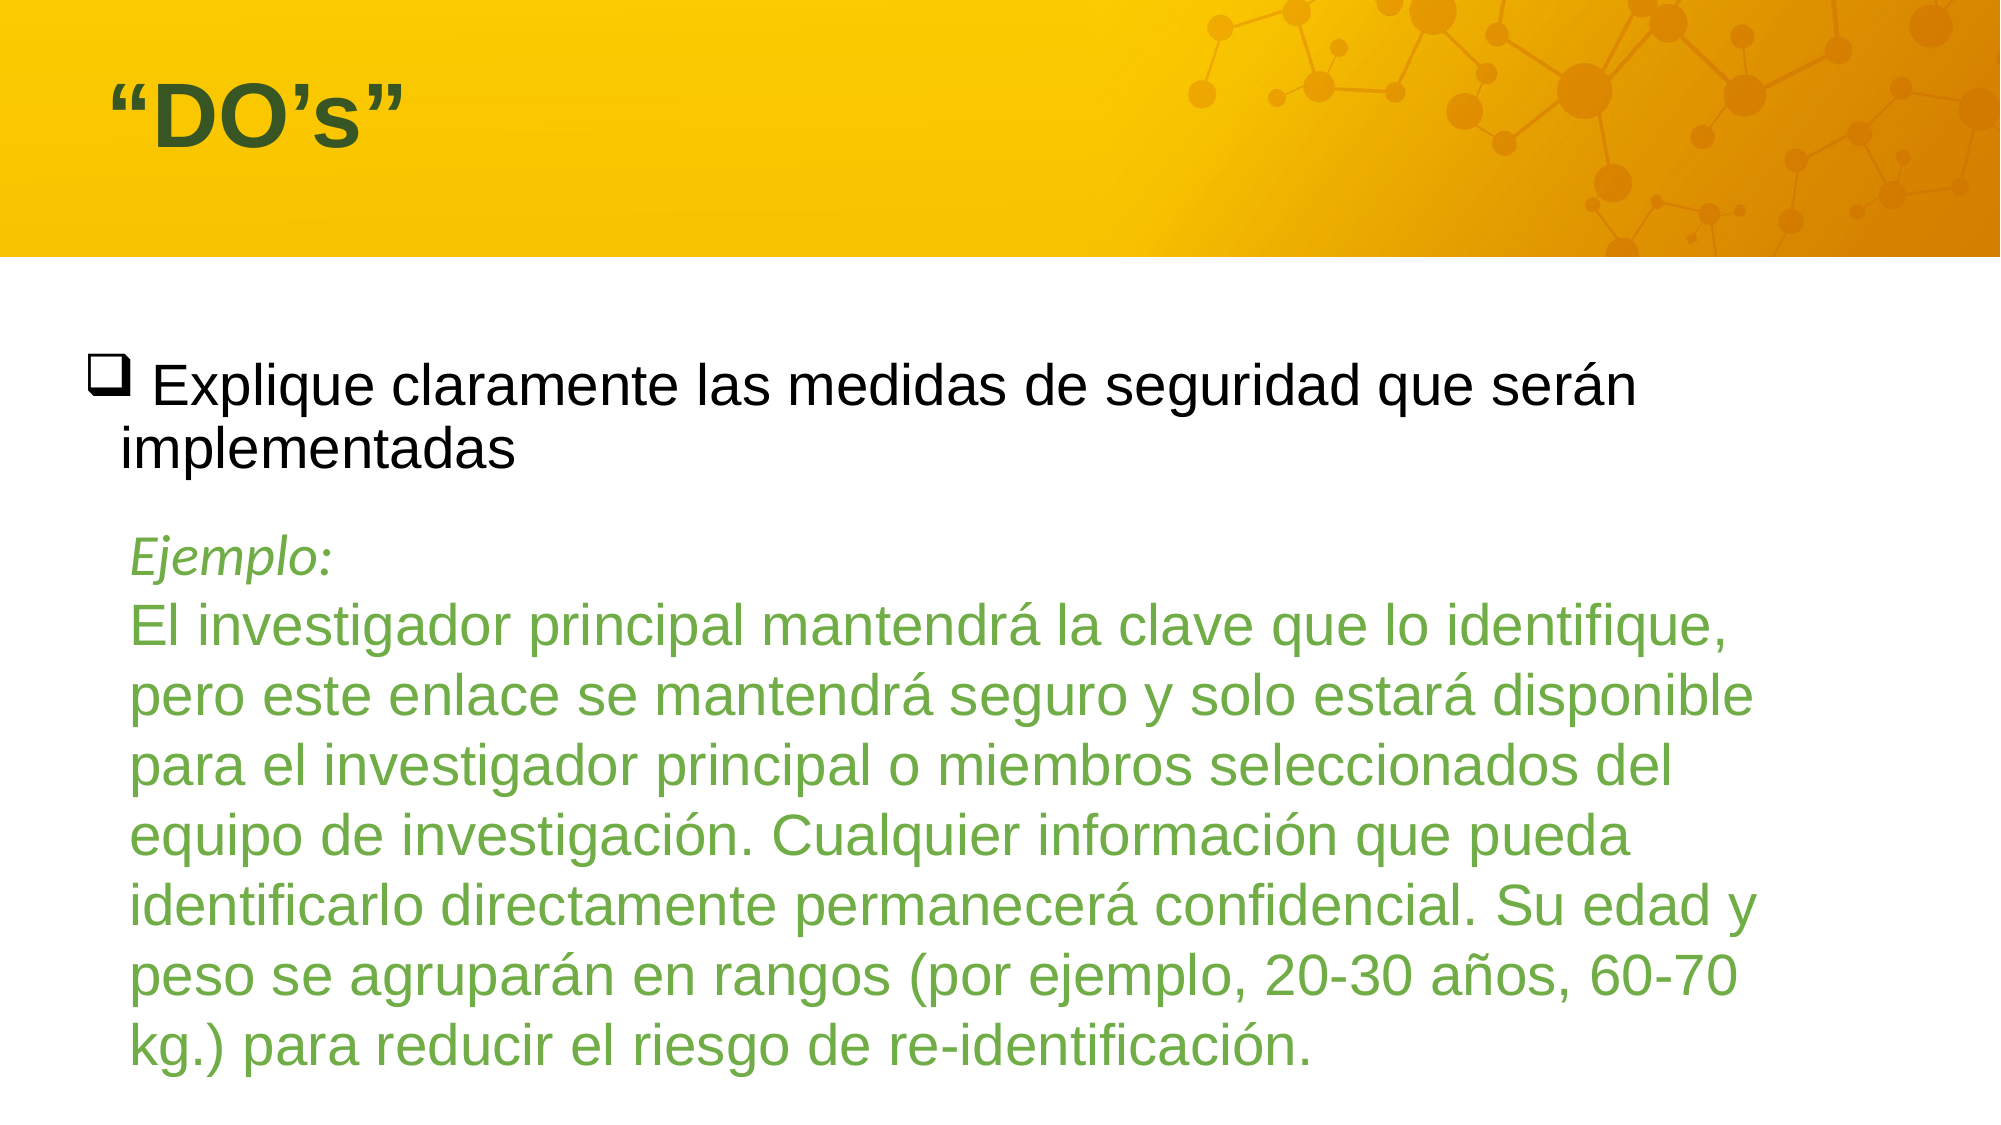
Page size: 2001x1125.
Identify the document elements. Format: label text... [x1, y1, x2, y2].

picture [0, 0, 2000, 257]
list Explique claramente las medidas de seguridad que serán implementadas [68, 347, 1794, 1062]
text_box Ejemplo: El investigador principal mantendrá la clave que lo identifique, pero este enlace se mantendrá seguro y solo estará disponible para el investigador principal o miembros seleccionados del equipo de investigación. Cualquier información que pueda identificarlo directamente permanecerá confidencial. Su edad y peso se agruparán en rangos (por ejemplo, 20-30 años, 60-70 kg.) para reducir el riesgo de re-identificación. [114, 389, 1794, 1125]
